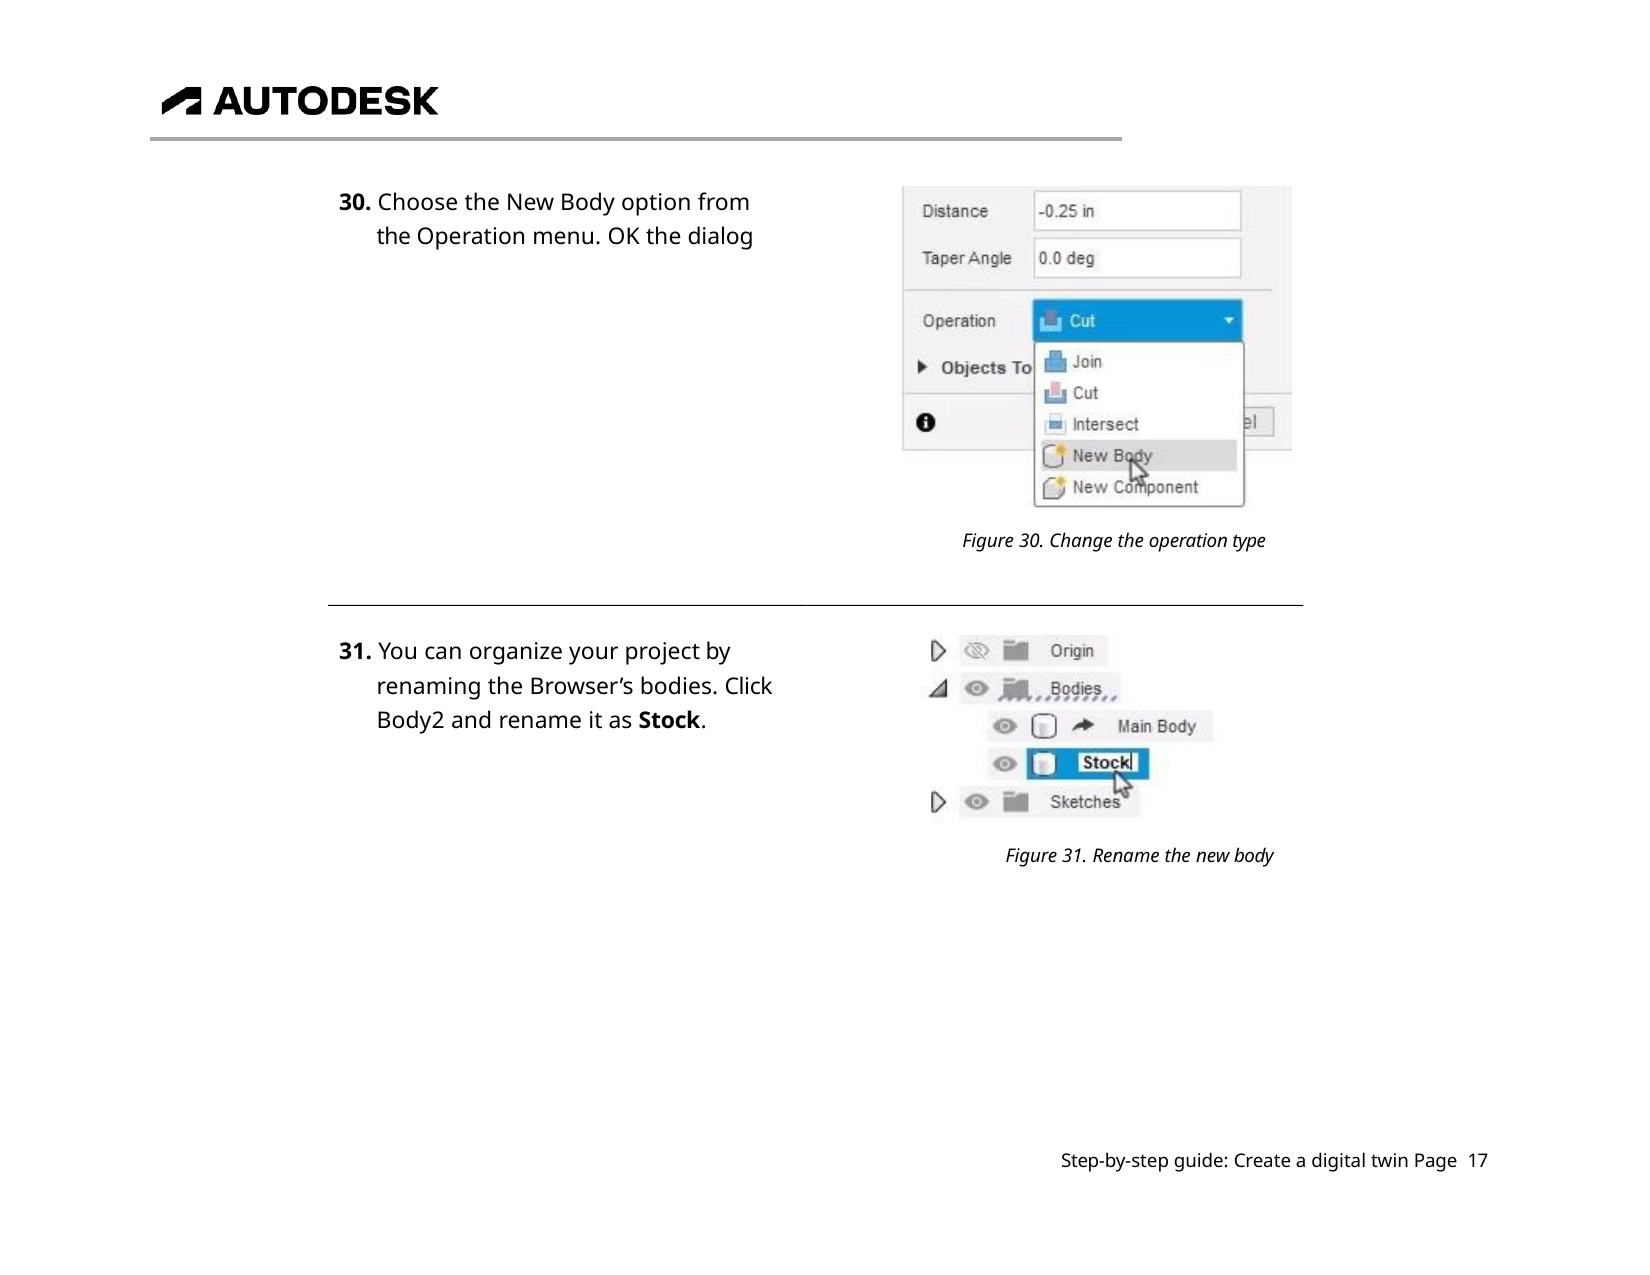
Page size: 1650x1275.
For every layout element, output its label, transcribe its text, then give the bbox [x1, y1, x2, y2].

picture [900, 186, 1292, 509]
slide_number Step-by-step guide: Create a digital twin Page 20 [1059, 1145, 1509, 1275]
picture [919, 635, 1220, 824]
text_box Figure 30. Change the operation type [960, 526, 1294, 552]
text_box Figure 31. Rename the new body [1003, 841, 1294, 866]
text_box 30. Choose the New Body option from the Operation menu. OK the dialog [337, 178, 789, 250]
text_box 31. You can organize your project by renaming the Browser’s bodies. Click Body2 and rename it as Stock. [337, 627, 776, 734]
picture [161, 86, 439, 115]
